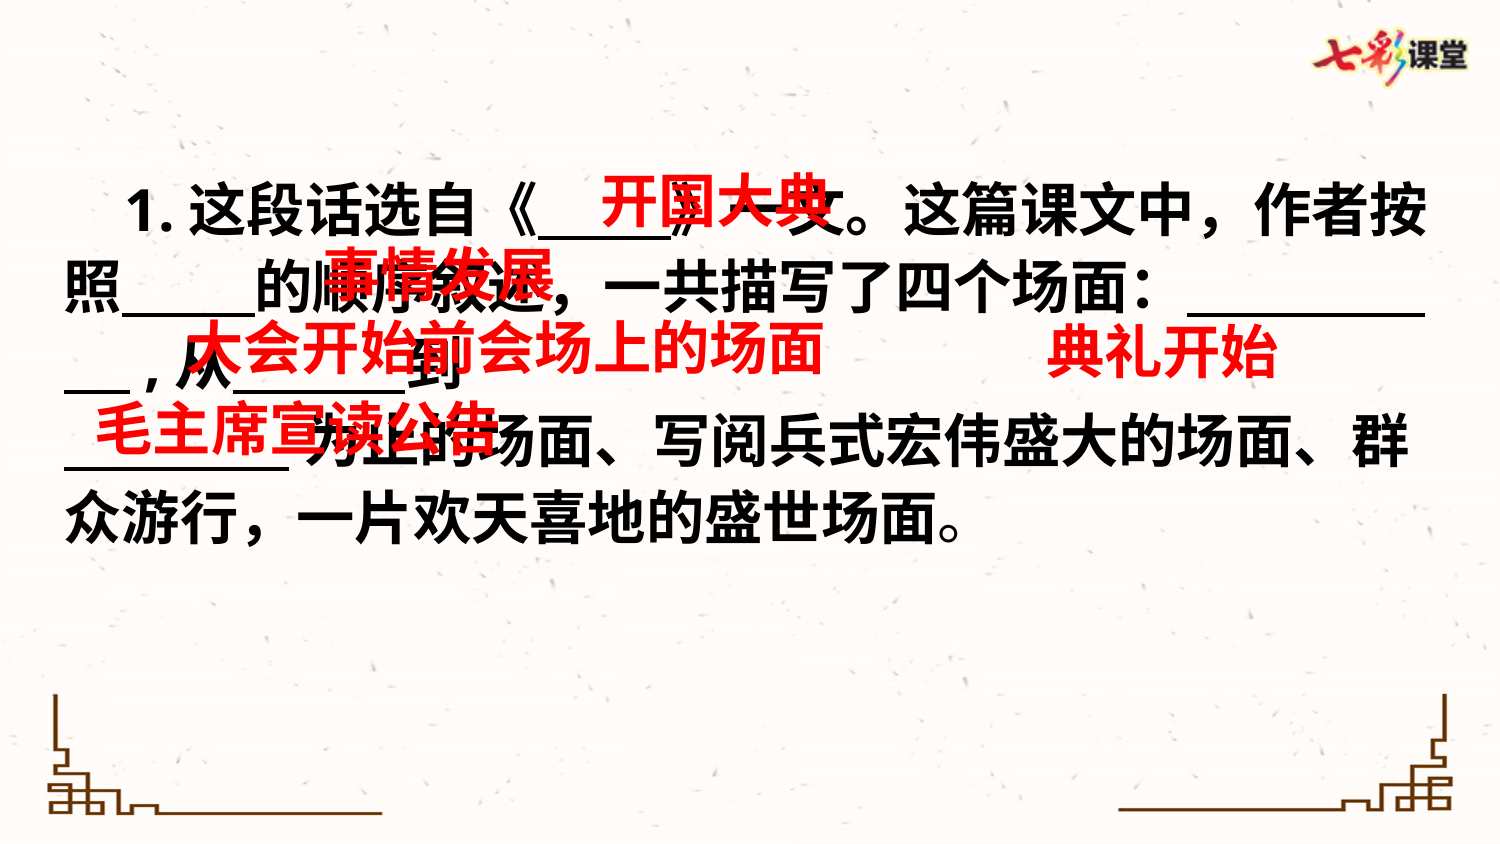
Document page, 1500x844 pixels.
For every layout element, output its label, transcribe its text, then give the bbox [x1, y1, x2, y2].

text_box 大会开始前会场上的场面 [170, 304, 850, 389]
text_box 典礼开始 [1031, 308, 1294, 394]
text_box 开国大典 [585, 156, 869, 242]
text_box 毛主席宣读公告 [79, 384, 533, 470]
text_box 1.这段话选自《 》一文。这篇课文中，作者按照 的顺序叙述，一共描写了四个场面： ,从 到 为止的场面、写阅兵式宏伟盛大的场面、群众游行，一片欢天喜地的盛世场面。 [49, 158, 1446, 559]
text_box 事情发展 [307, 230, 576, 316]
picture [0, 0, 1500, 844]
